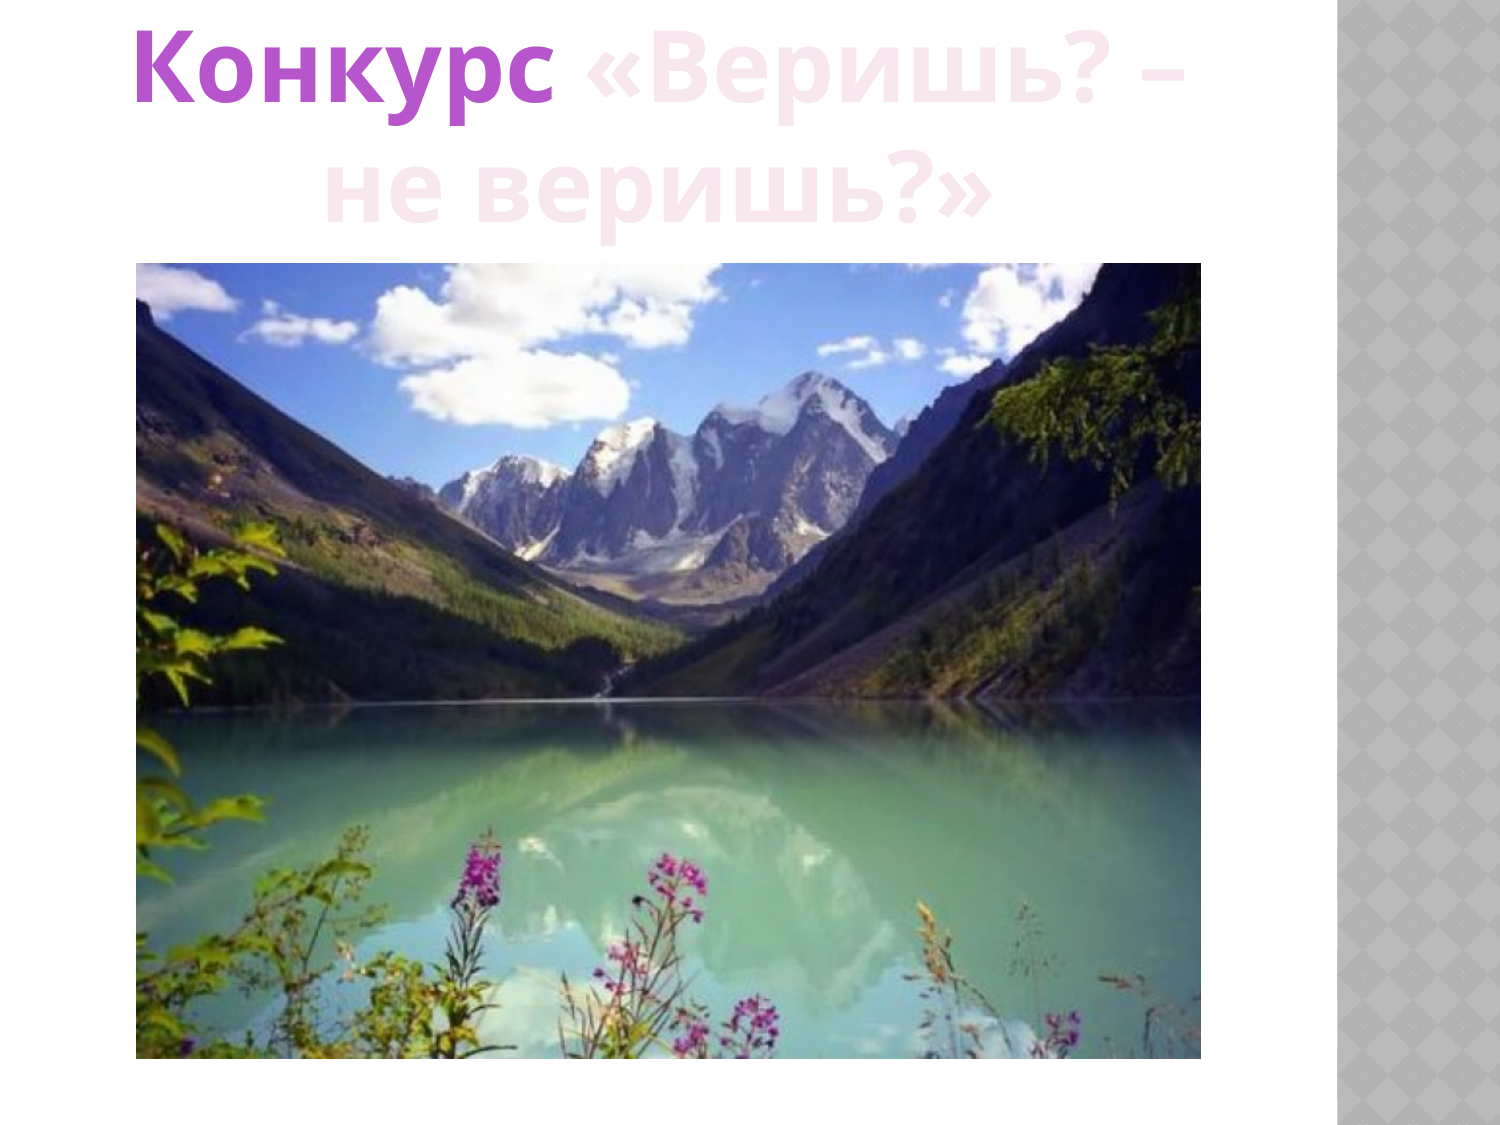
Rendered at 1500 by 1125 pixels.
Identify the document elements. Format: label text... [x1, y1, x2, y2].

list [136, 263, 1201, 1060]
title Конкурс «Веришь? – не веришь?» [64, 54, 1253, 243]
